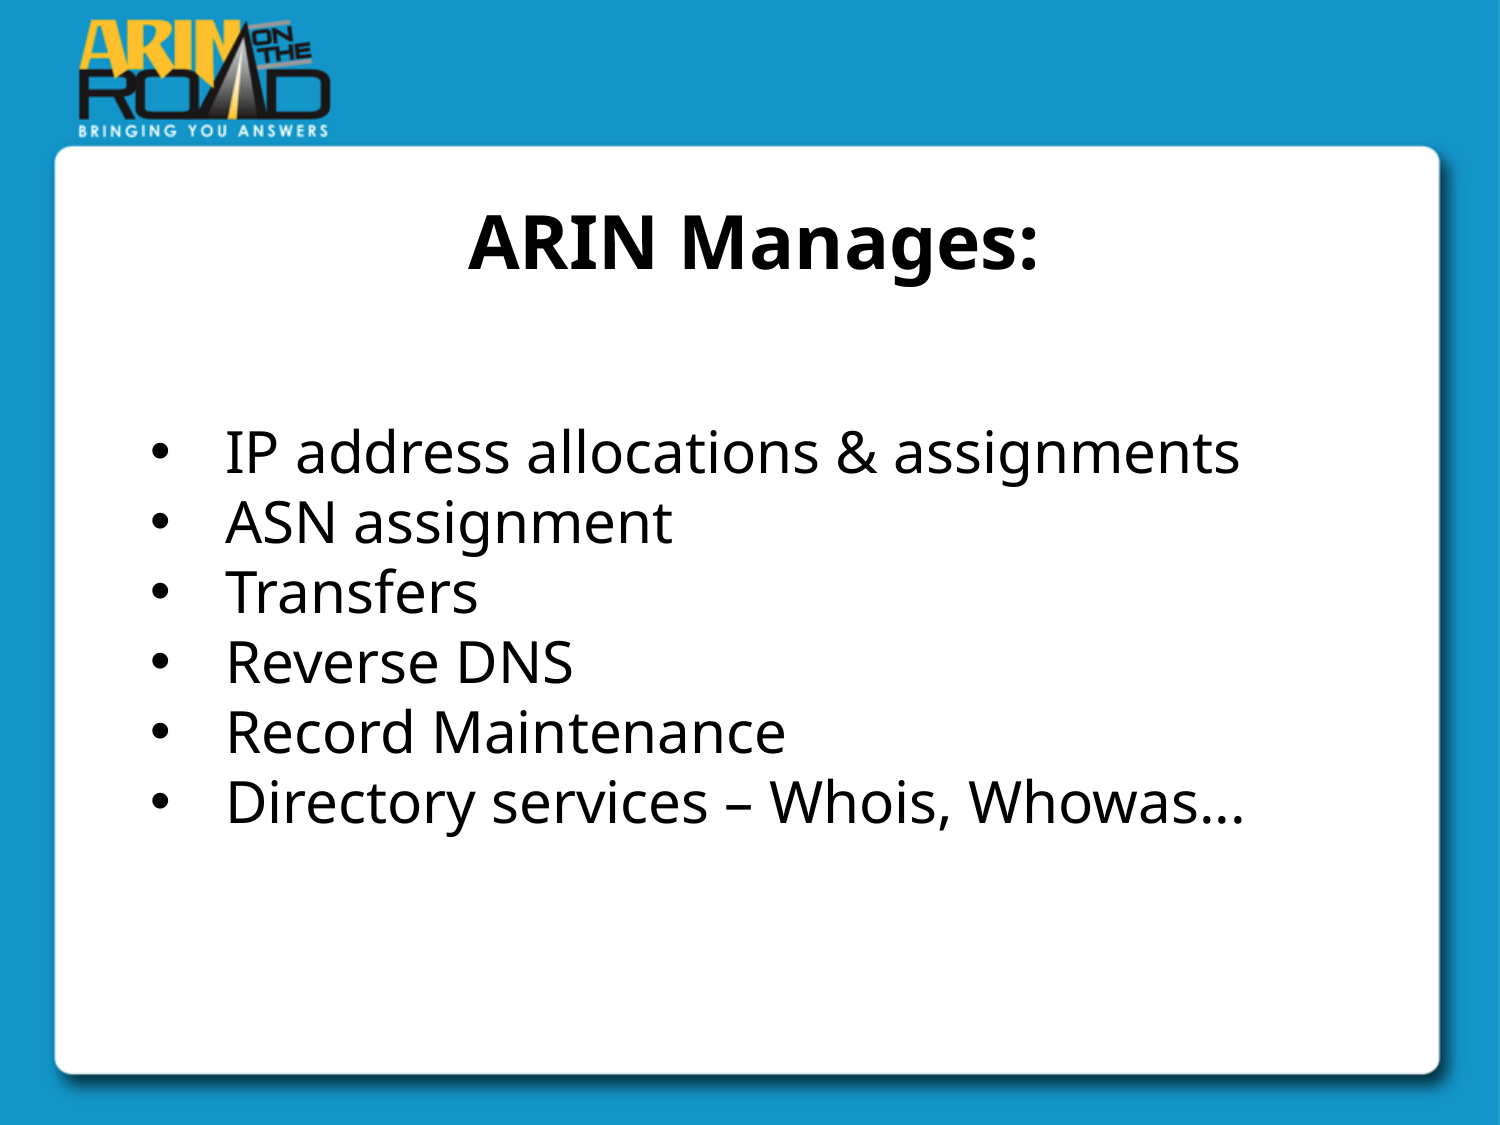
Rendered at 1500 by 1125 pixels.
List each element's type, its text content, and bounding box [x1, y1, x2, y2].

title ARIN Manages: [79, 145, 1430, 333]
picture [0, 0, 1500, 1125]
text_box IP address allocations & assignments ASN assignment Transfers Reverse DNS Record Maintenance Directory services – Whois, Whowas... [60, 333, 1448, 843]
